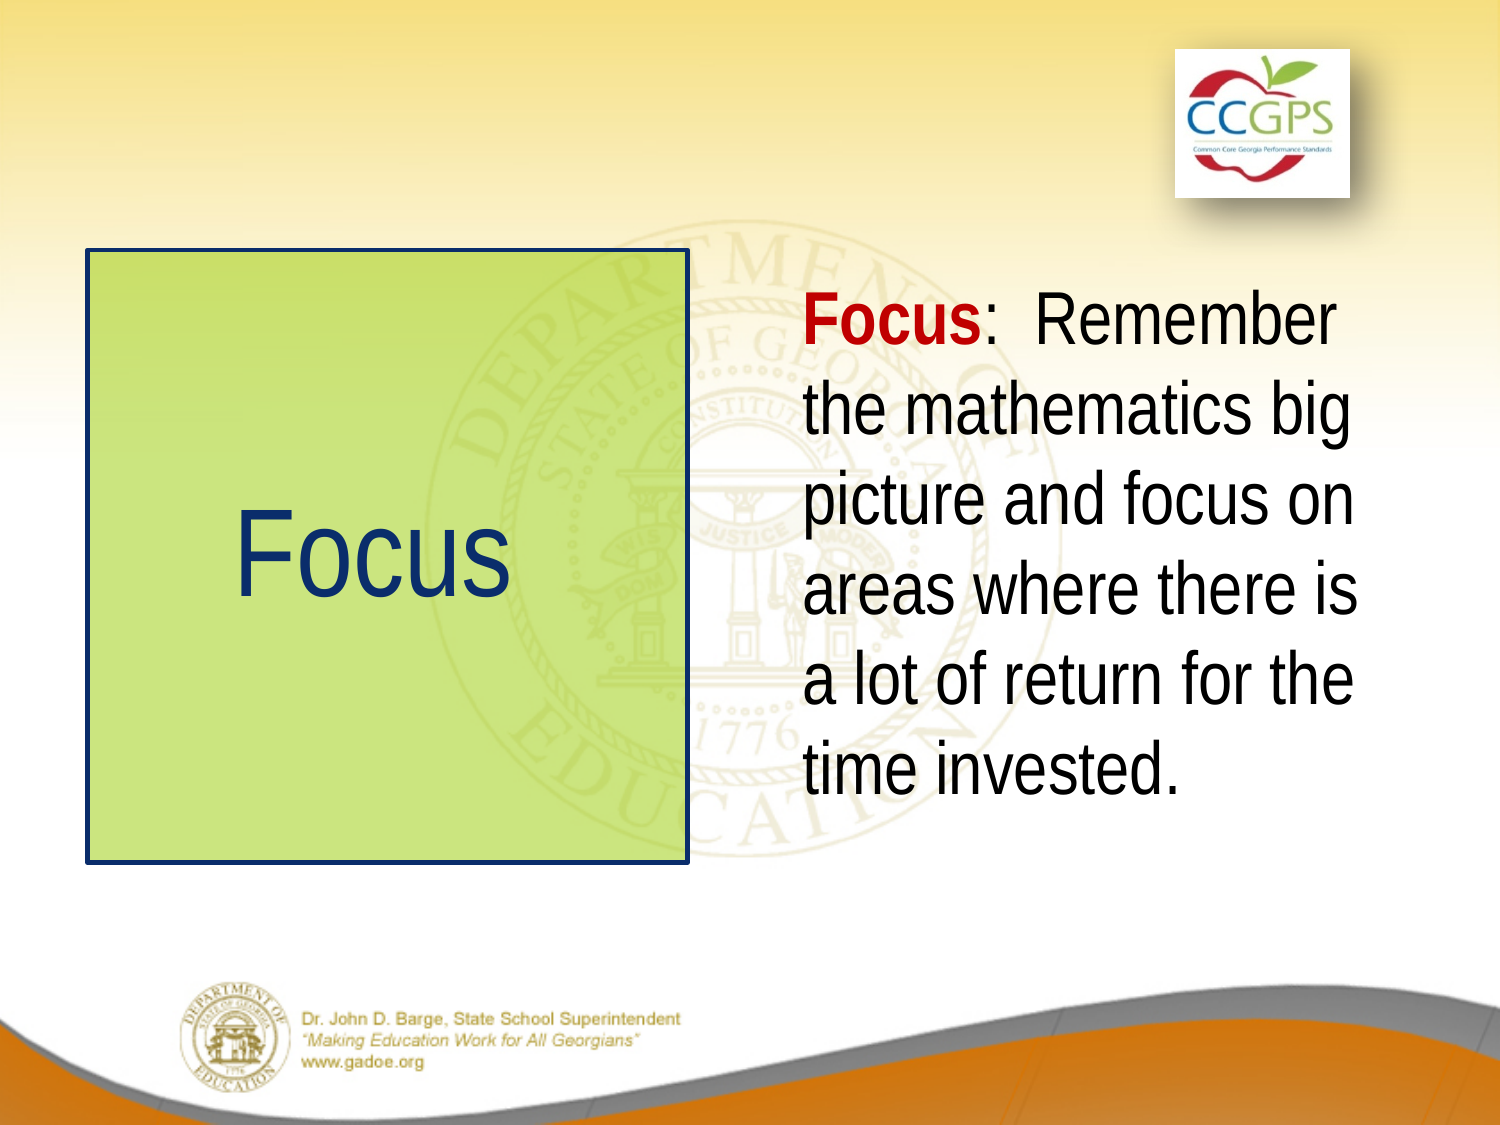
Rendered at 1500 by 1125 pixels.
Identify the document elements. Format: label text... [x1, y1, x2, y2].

picture [0, 0, 1500, 1125]
list Focus [87, 249, 688, 863]
text_box Focus: Remember the mathematics big picture and focus on areas where there is a lot of return for the time invested. [787, 262, 1375, 908]
